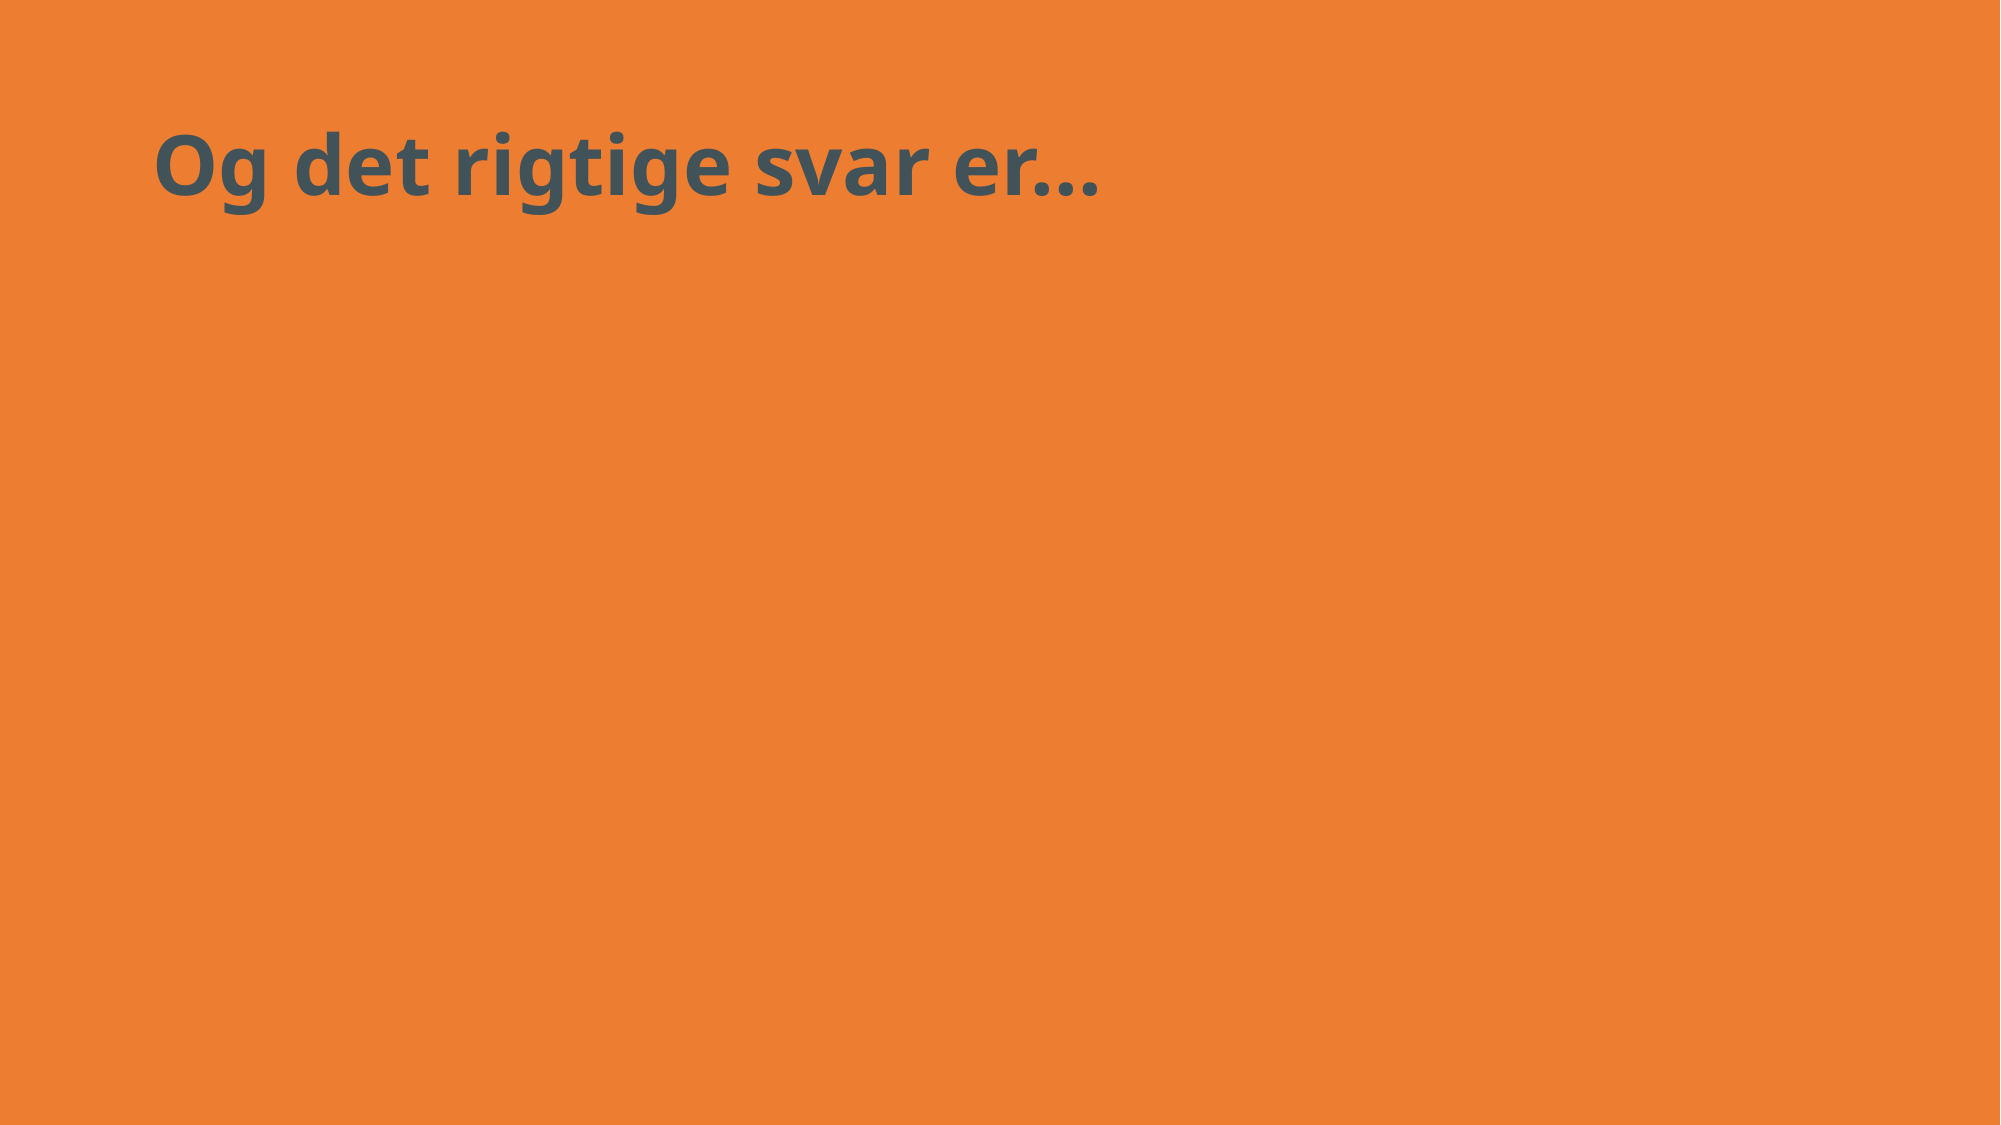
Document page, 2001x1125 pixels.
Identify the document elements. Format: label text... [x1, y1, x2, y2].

title Og det rigtige svar er... [137, 59, 1863, 278]
